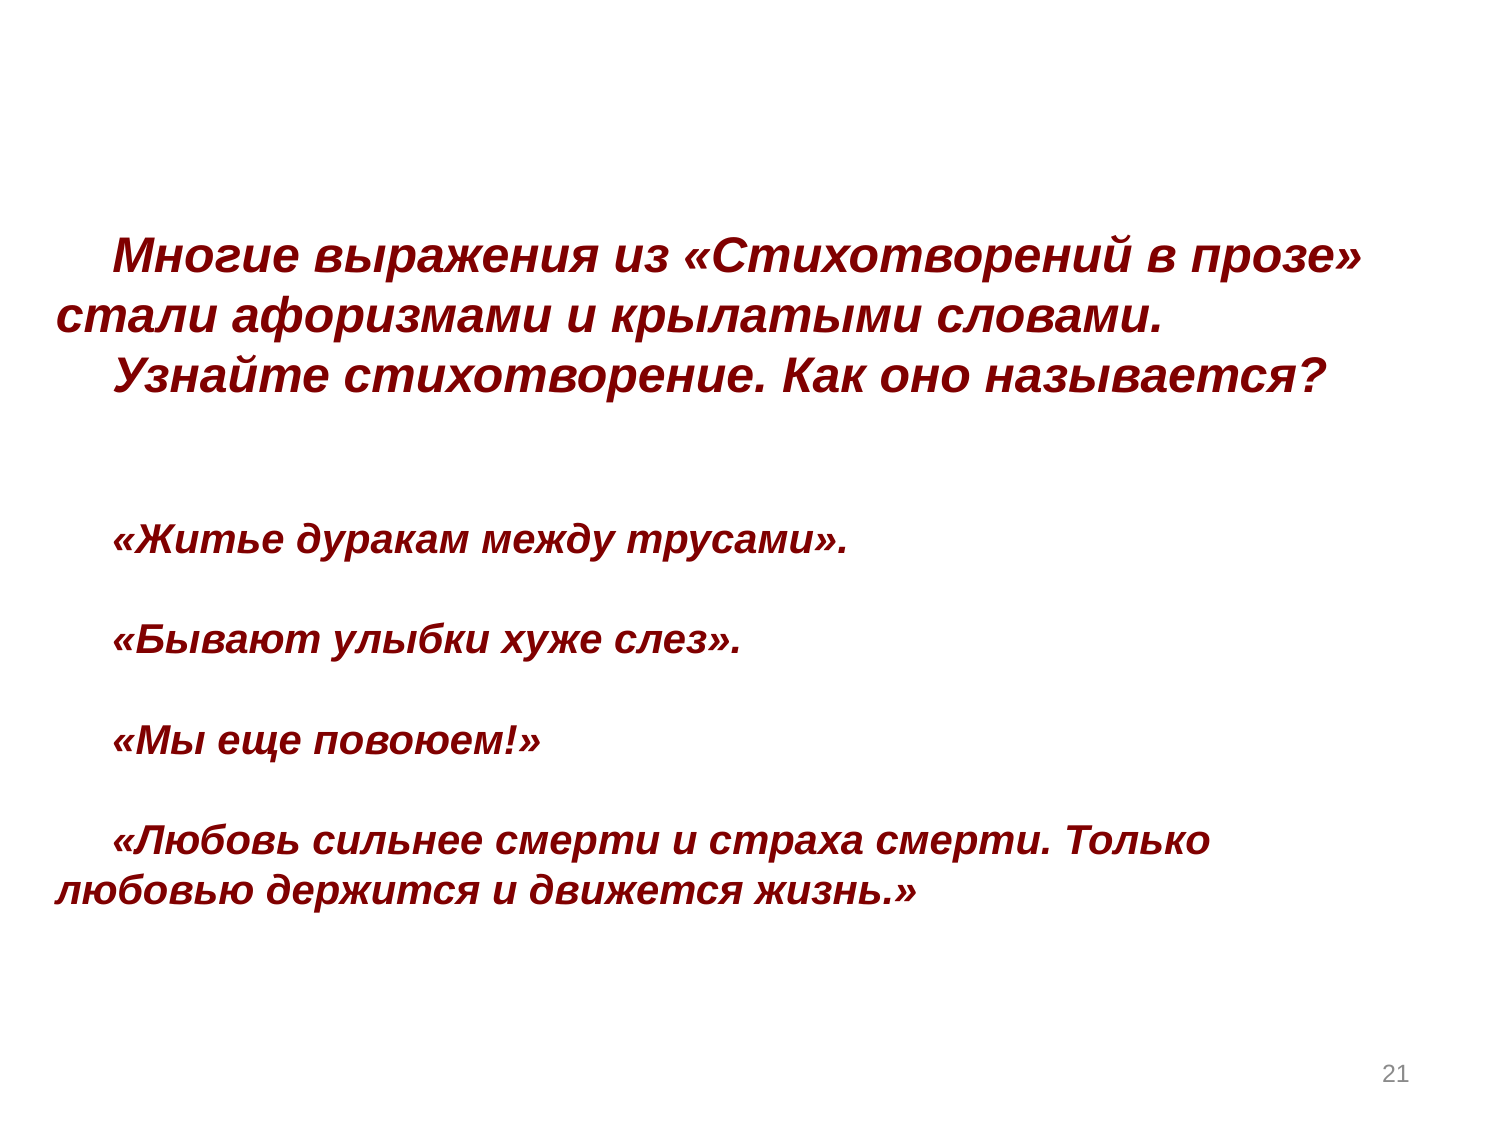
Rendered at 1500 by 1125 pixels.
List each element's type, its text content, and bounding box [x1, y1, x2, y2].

slide_number 21 [1074, 1042, 1425, 1103]
text_box Многие выражения из «Стихотворений в прозе» стали афоризмами и крылатыми словами. Узнайте стихотворение. Как оно называется? «Житье дуракам между трусами». «Бывают улыбки хуже слез». «Мы еще повоюем!» «Любовь сильнее смерти и страха смерти. Только любовью держится и движется жизнь.» [41, 214, 1436, 920]
